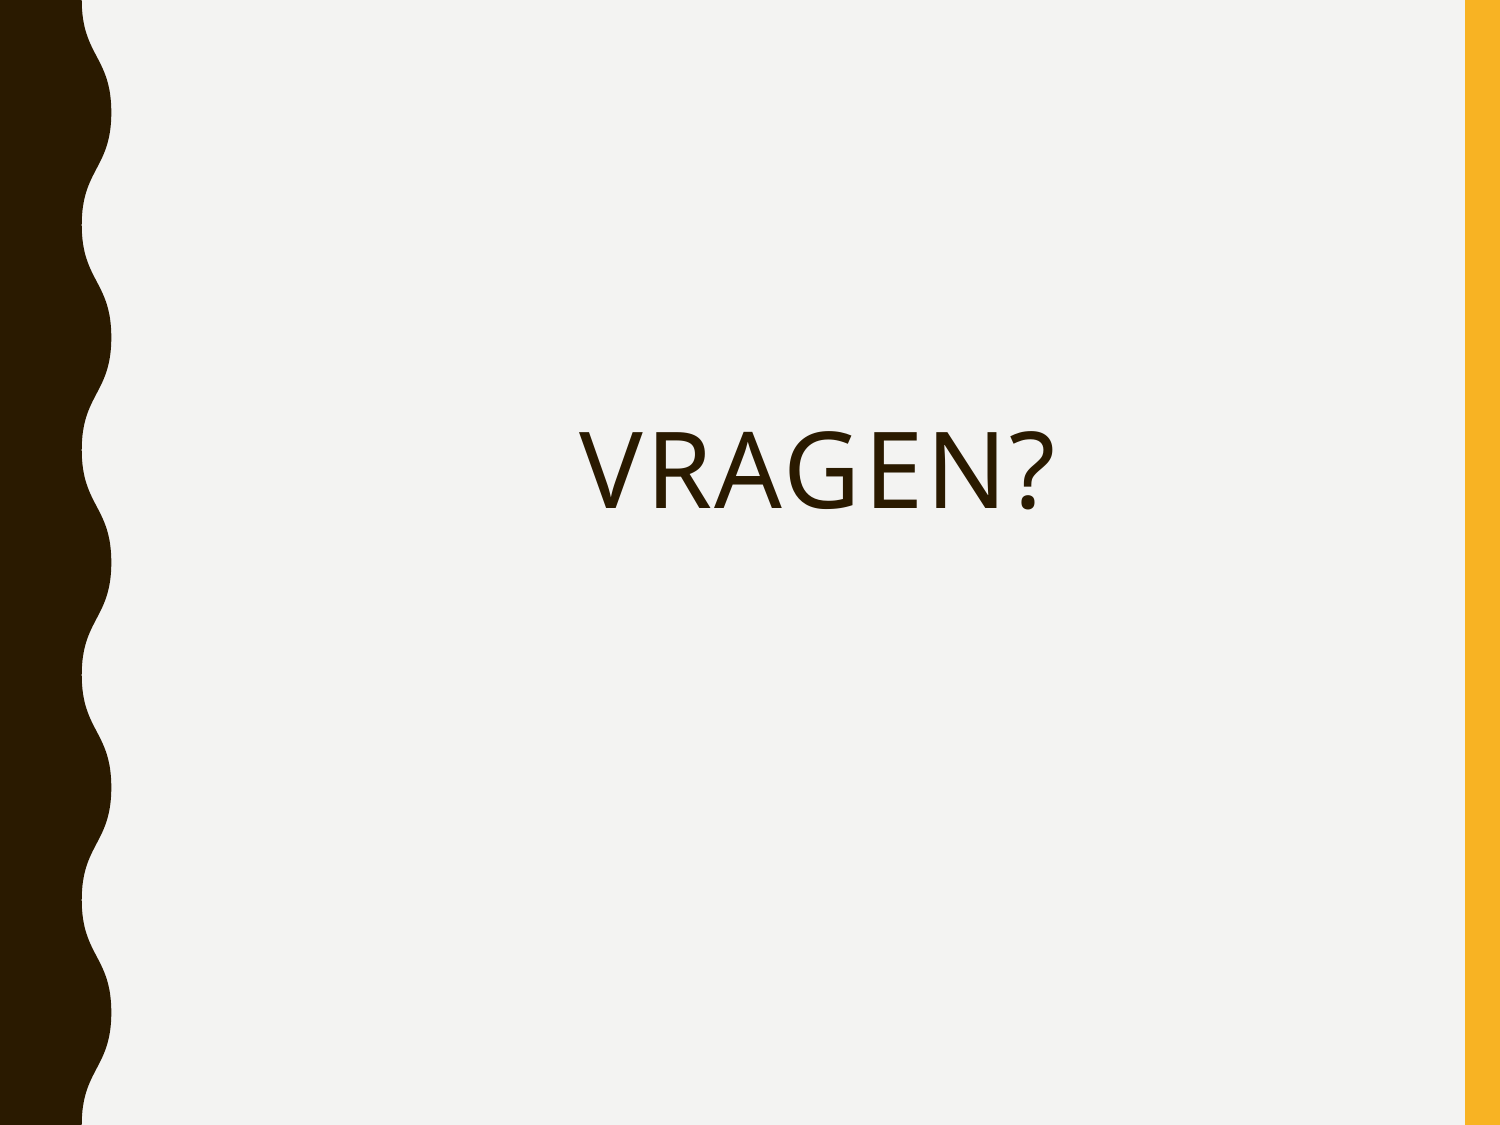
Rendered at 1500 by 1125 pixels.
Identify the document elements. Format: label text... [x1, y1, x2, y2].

title Vragen? [218, 408, 1449, 597]
